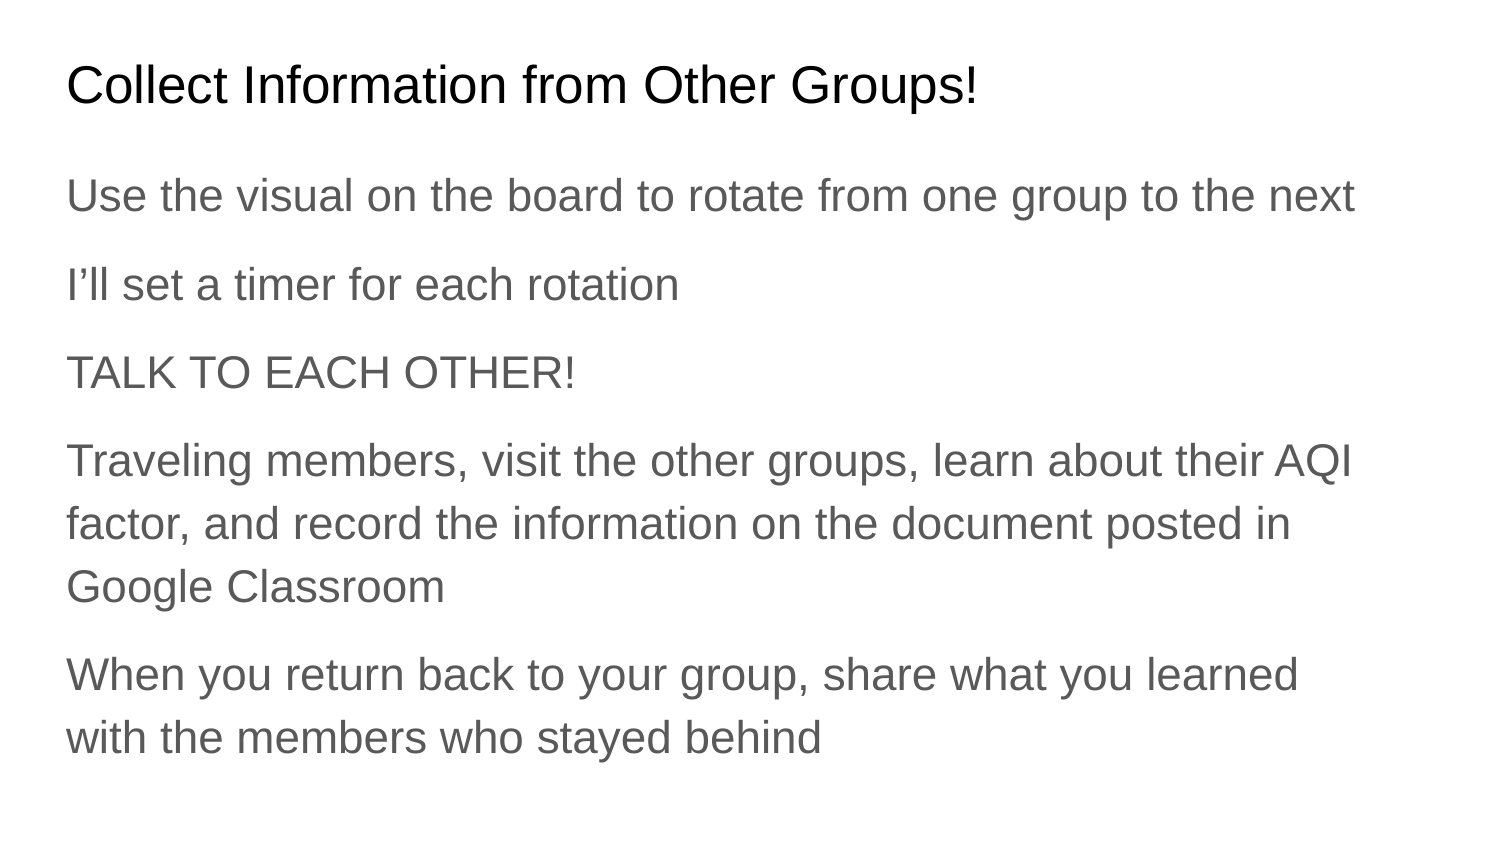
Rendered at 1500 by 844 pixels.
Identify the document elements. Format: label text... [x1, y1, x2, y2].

list Use the visual on the board to rotate from one group to the next I’ll set a timer for each rotation TALK TO EACH OTHER! Traveling members, visit the other groups, learn about their AQI factor, and record the information on the document posted in Google Classroom When you return back to your group, share what you learned with the members who stayed behind [51, 142, 1409, 812]
title Collect Information from Other Groups! [51, 35, 1449, 130]
